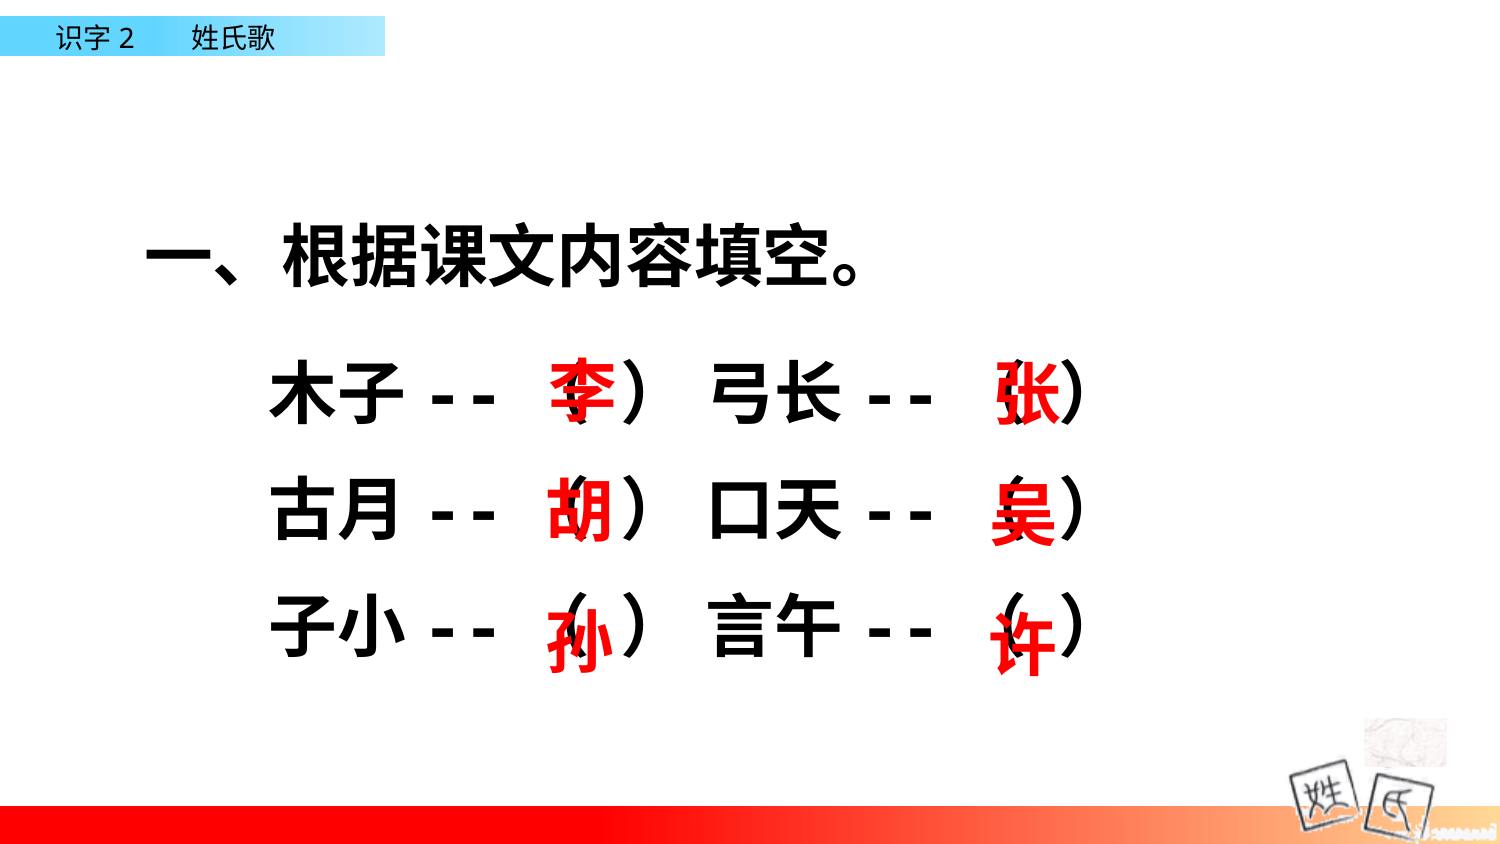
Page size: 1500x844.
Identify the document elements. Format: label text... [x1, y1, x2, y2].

text_box 张 [980, 345, 1073, 439]
text_box 一、根据课文内容填空。 [129, 164, 1128, 303]
text_box 吴 [977, 465, 1070, 560]
picture [1232, 718, 1500, 844]
text_box 孙 [533, 593, 625, 687]
text_box 木子--（ ） 弓长--（ ） 古月--（ ） 口天--（ ） 子小--（ ） 言午--（ ） [253, 342, 1335, 673]
text_box 全包围 结构 [990, 806, 994, 843]
text_box 胡 [534, 462, 626, 557]
text_box [1166, 806, 1170, 843]
text_box 李 [536, 342, 629, 436]
text_box 许 [977, 596, 1069, 691]
